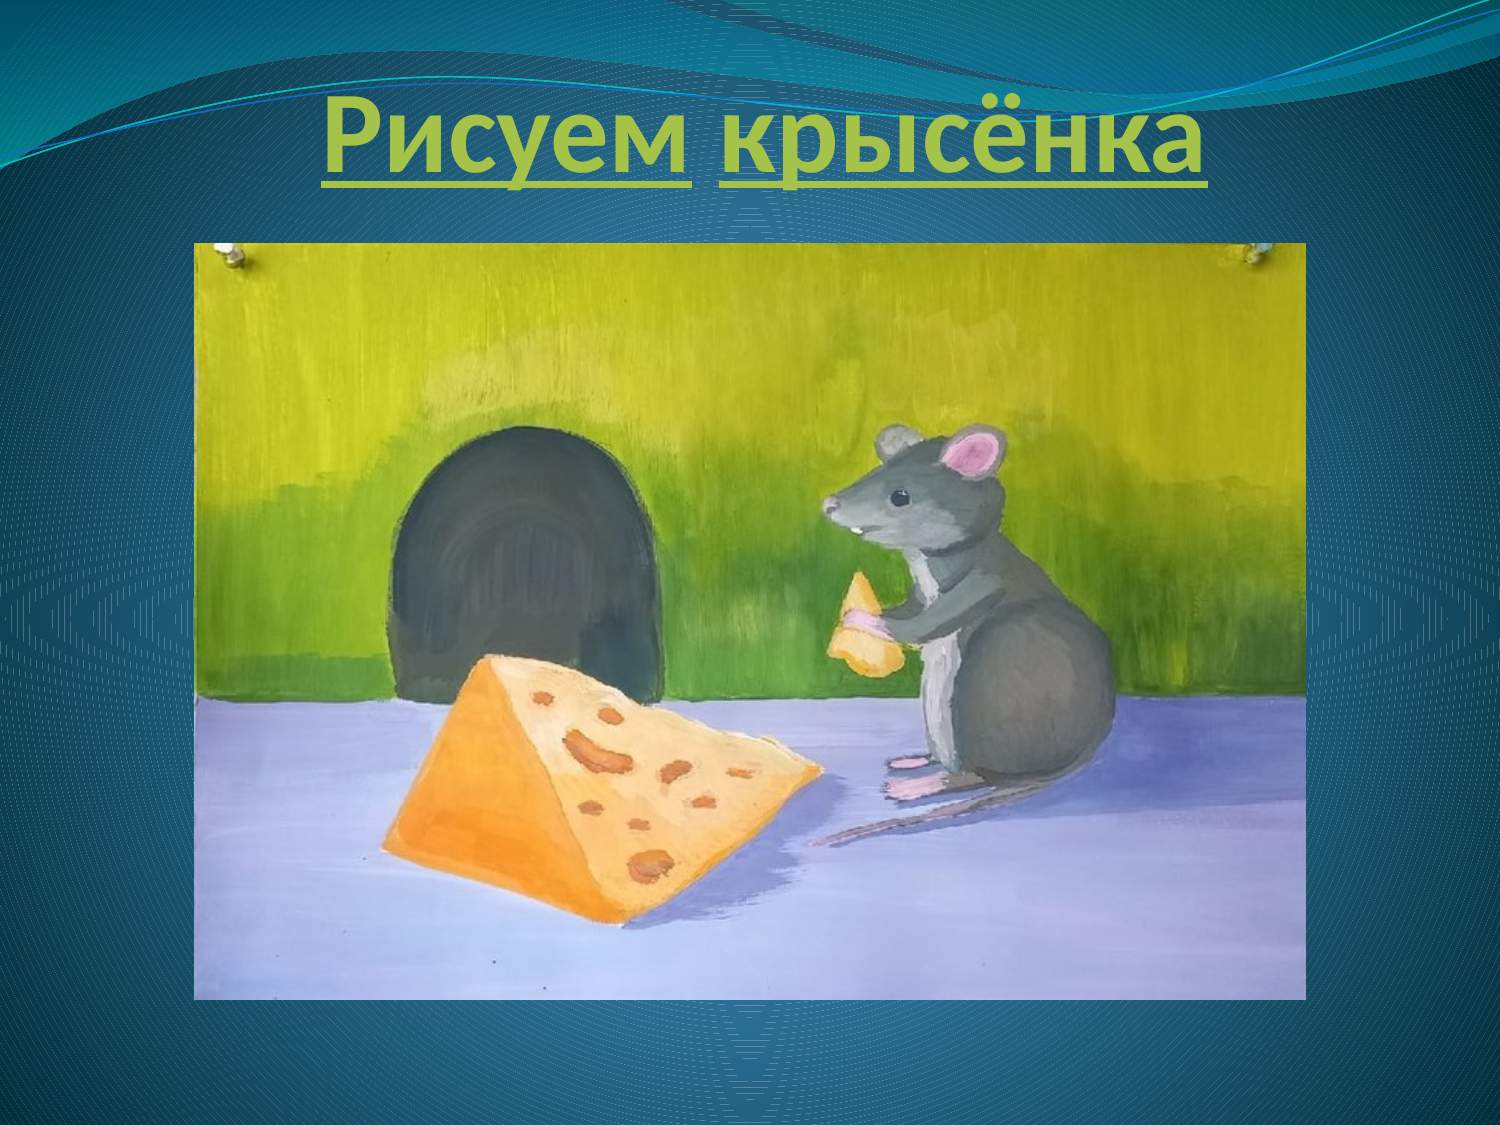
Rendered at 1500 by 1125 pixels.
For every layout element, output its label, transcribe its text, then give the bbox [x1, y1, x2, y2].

picture [194, 243, 1306, 1000]
title Рисуем крысёнка [253, 30, 1211, 197]
